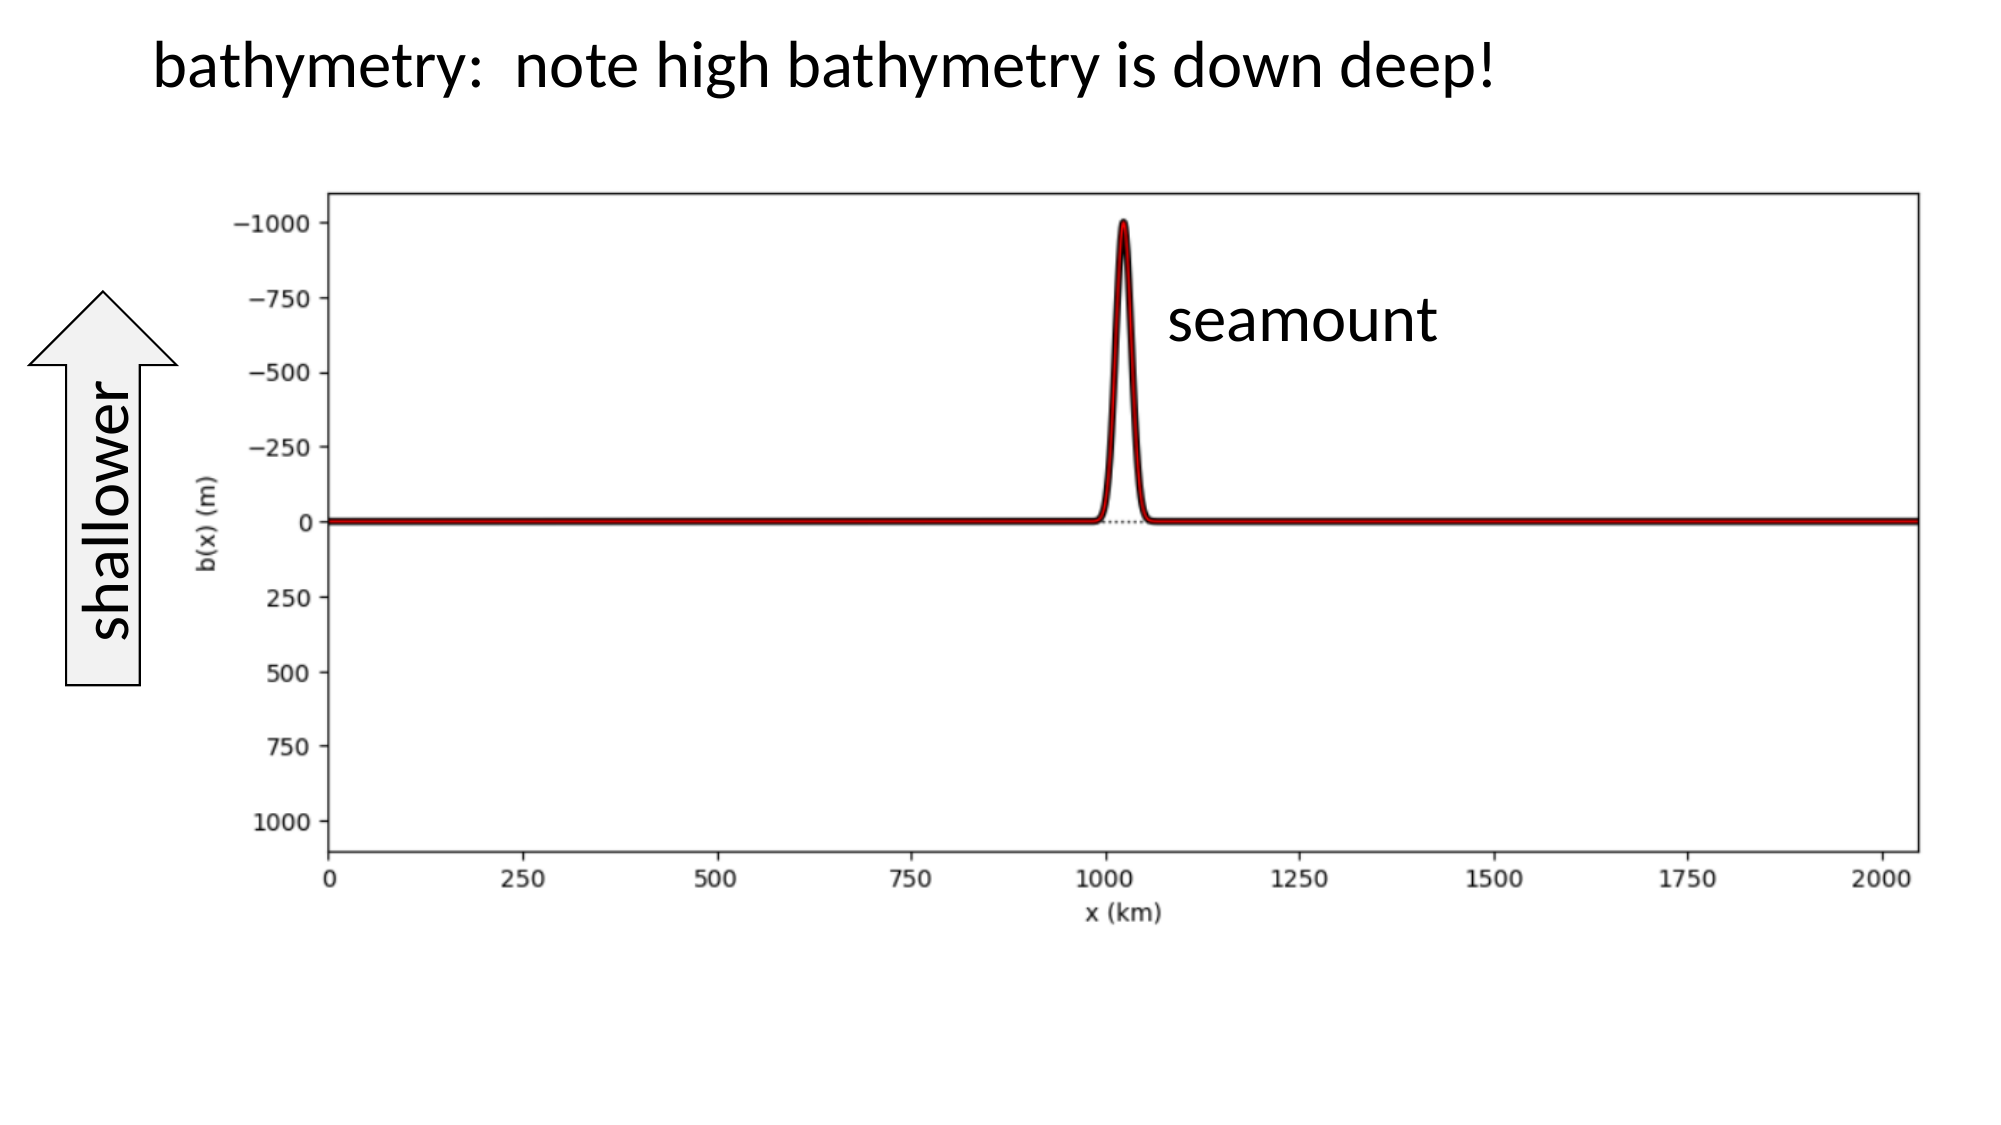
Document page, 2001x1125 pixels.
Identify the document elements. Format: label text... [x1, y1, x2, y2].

picture [176, 181, 1945, 944]
text_box [26, 289, 176, 367]
text_box shallower [54, 365, 150, 658]
text_box bathymetry: note high bathymetry is down deep! [138, 13, 1514, 109]
text_box [65, 658, 141, 687]
